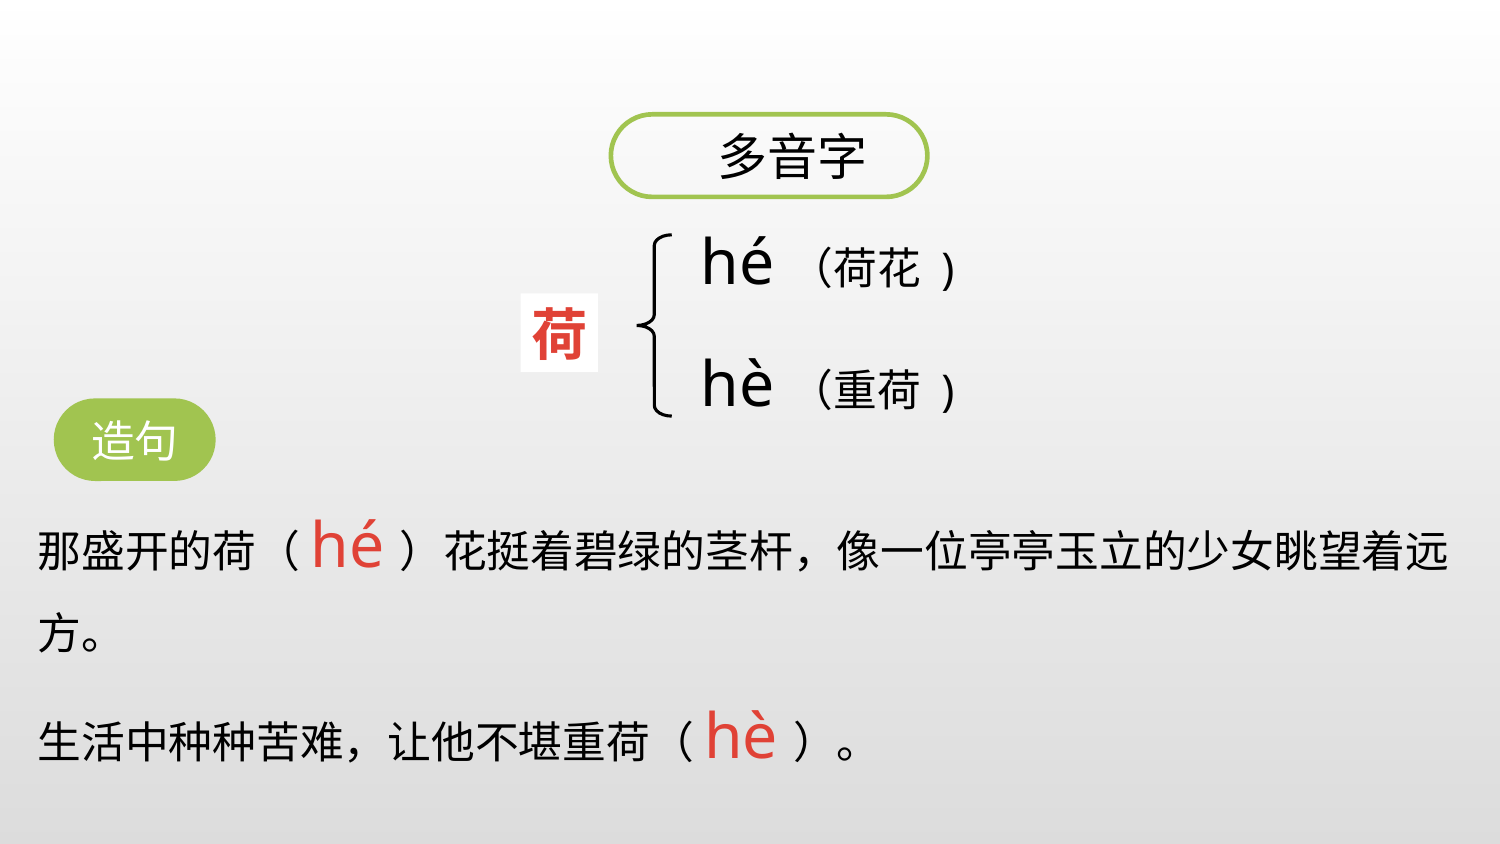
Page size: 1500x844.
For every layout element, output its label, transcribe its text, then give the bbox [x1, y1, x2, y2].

text_box 造句 [52, 397, 217, 461]
text_box [636, 233, 672, 418]
text_box 那盛开的荷（hé）花挺着碧绿的茎杆，像一位亭亭玉立的少女眺望着远方。 生活中种种苦难，让他不堪重荷（hè）。 [26, 461, 1480, 777]
text_box 荷 [520, 293, 598, 372]
text_box hé（荷花 ) [689, 216, 1059, 303]
text_box hè（重荷 ) [689, 338, 990, 425]
text_box 多音字 [609, 113, 929, 198]
